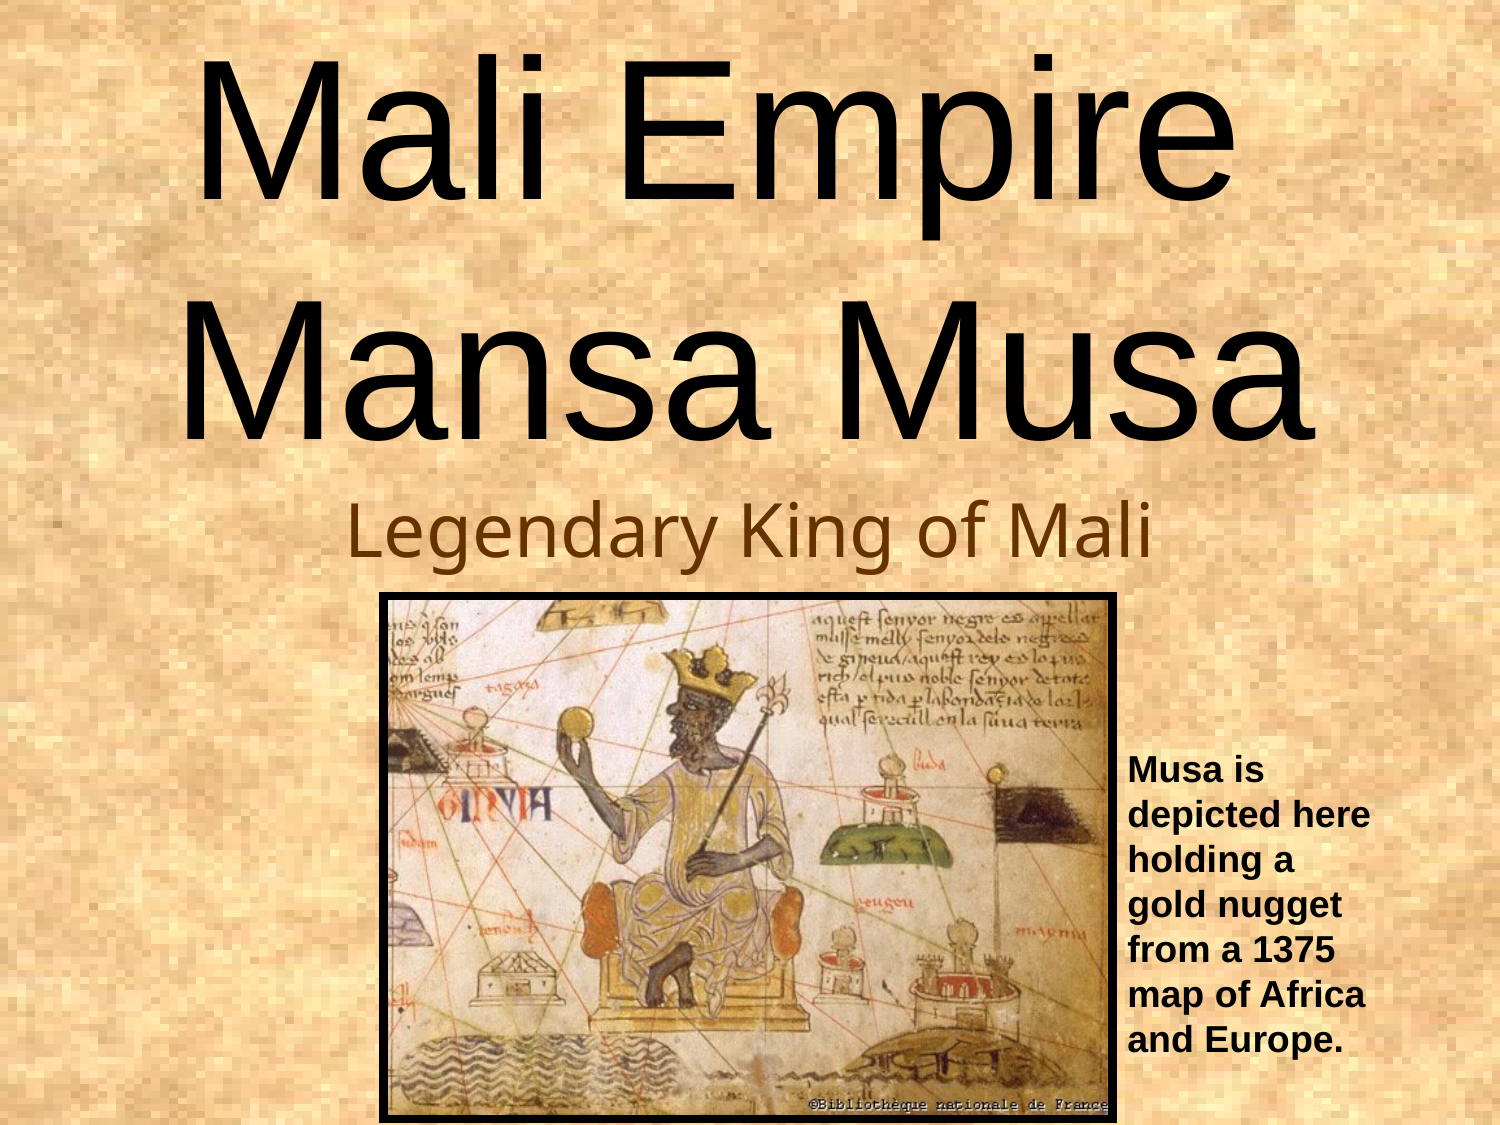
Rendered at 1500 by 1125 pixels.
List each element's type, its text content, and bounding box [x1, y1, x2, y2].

text_box Mali Empire Mansa Musa [99, 50, 1388, 429]
text_box Musa is depicted here holding a gold nugget from a 1375 map of Africa and Europe. [1113, 737, 1388, 1068]
subtitle Legendary King of Mali [225, 474, 1275, 600]
picture [0, 0, 1500, 1125]
